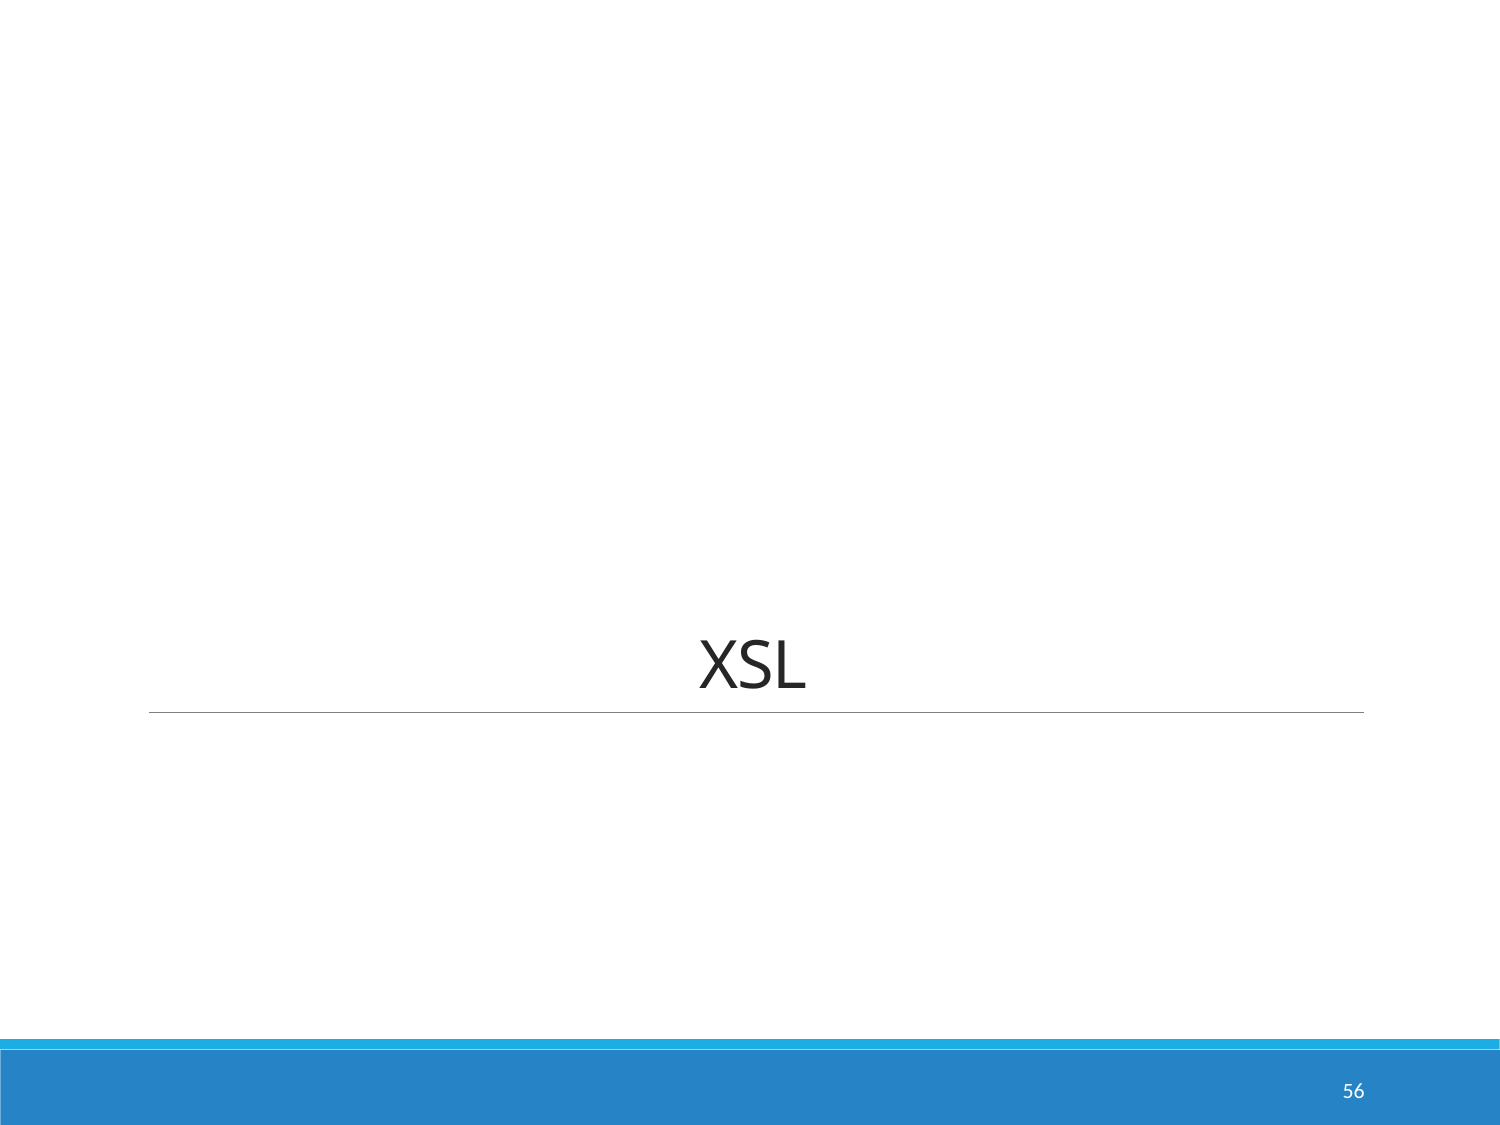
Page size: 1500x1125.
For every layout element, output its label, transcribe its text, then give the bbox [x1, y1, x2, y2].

title XSL [135, 124, 1373, 710]
slide_number 56 [1218, 1059, 1380, 1120]
